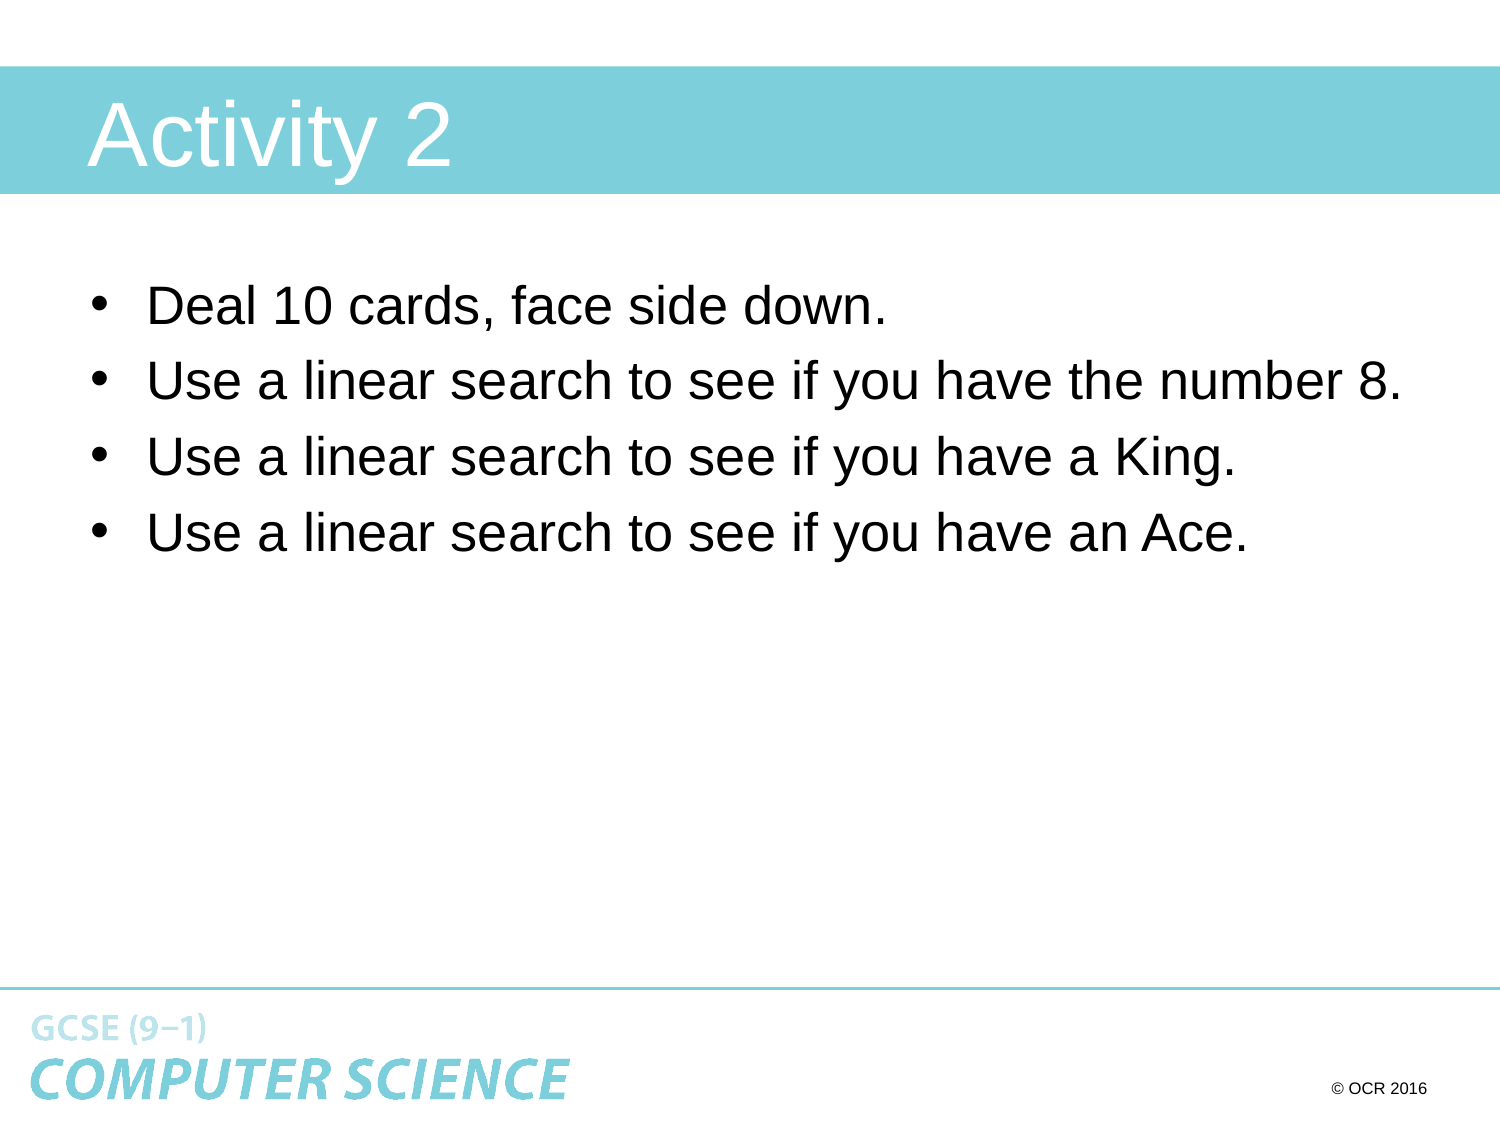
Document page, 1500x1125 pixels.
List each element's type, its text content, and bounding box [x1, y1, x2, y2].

picture [0, 987, 1500, 1124]
title Activity 2 [0, 66, 1500, 194]
text_box [112, 219, 1400, 953]
list Deal 10 cards, face side down. Use a linear search to see if you have the number 8. Use a linear search to see if you have a King. Use a linear search to see if you have an Ace. [75, 262, 1425, 965]
